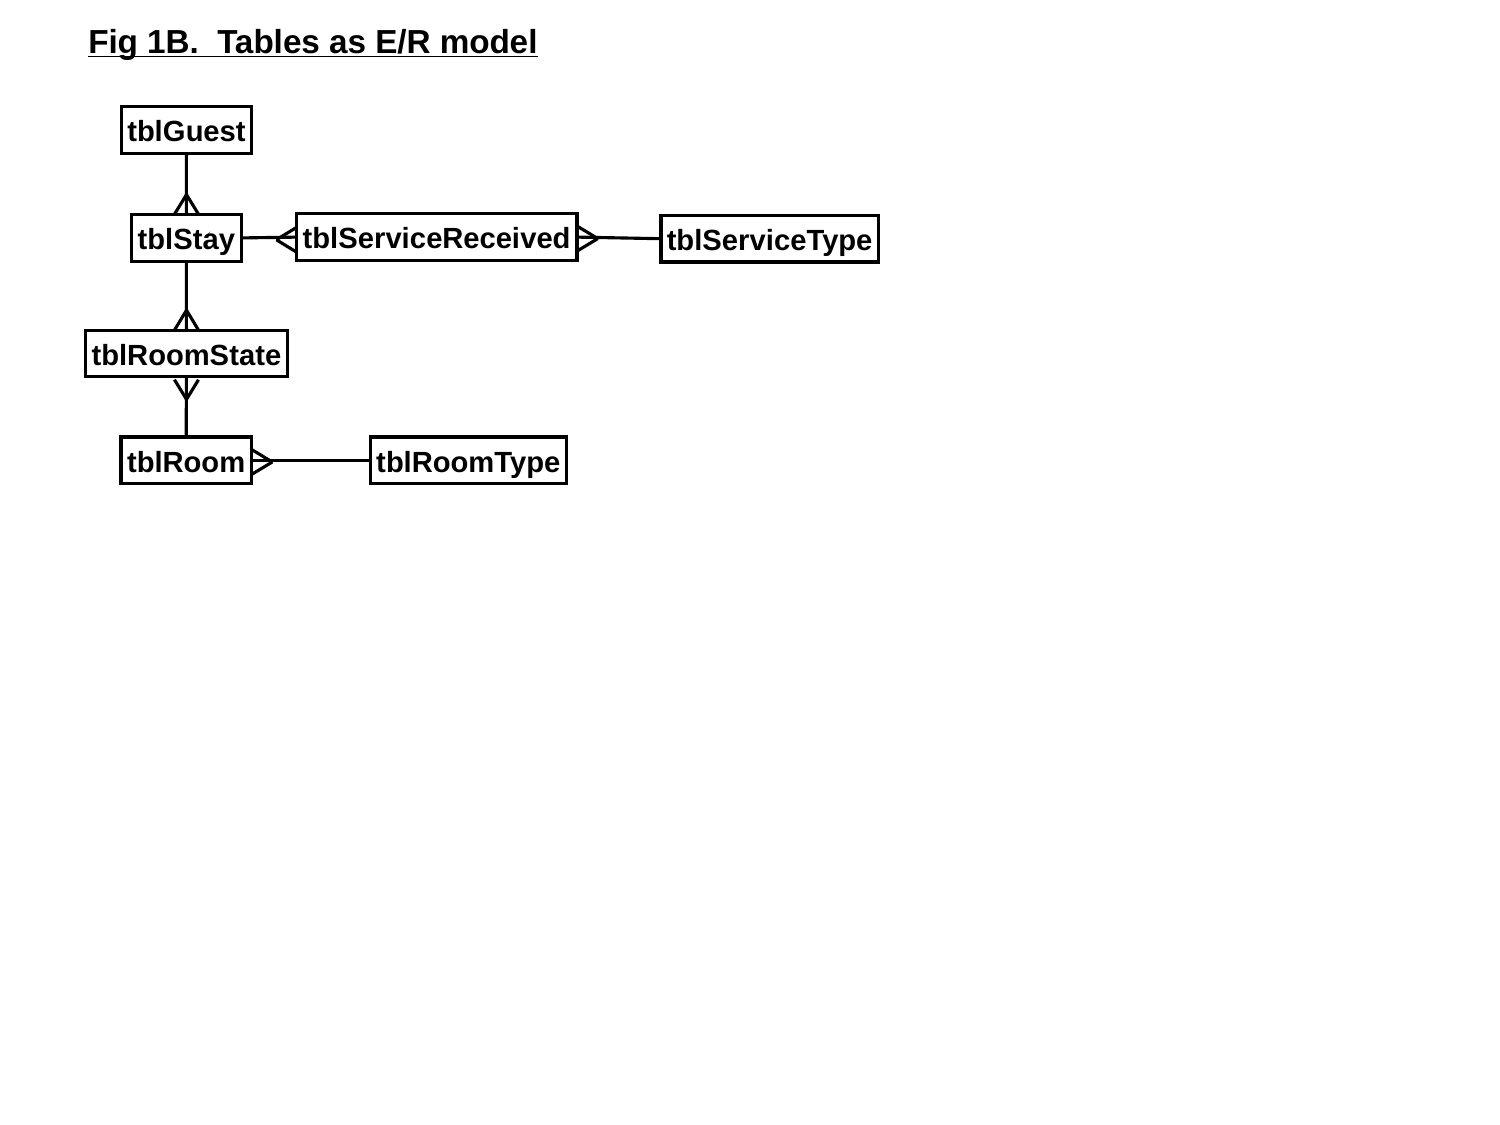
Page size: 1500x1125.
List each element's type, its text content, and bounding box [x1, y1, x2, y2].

text_box tblGuest [121, 106, 252, 154]
text_box Fig 1B. Tables as E/R model [73, 12, 1059, 88]
text_box tblServiceType [660, 215, 879, 263]
text_box tblRoomState [85, 330, 288, 377]
text_box tblRoom [121, 436, 252, 484]
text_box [250, 451, 275, 472]
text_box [174, 310, 199, 331]
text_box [174, 379, 199, 400]
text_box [274, 229, 299, 250]
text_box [575, 228, 600, 249]
text_box tblRoomType [370, 436, 567, 484]
text_box tblServiceReceived [296, 213, 577, 261]
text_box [174, 194, 199, 215]
text_box tblStay [131, 214, 242, 262]
